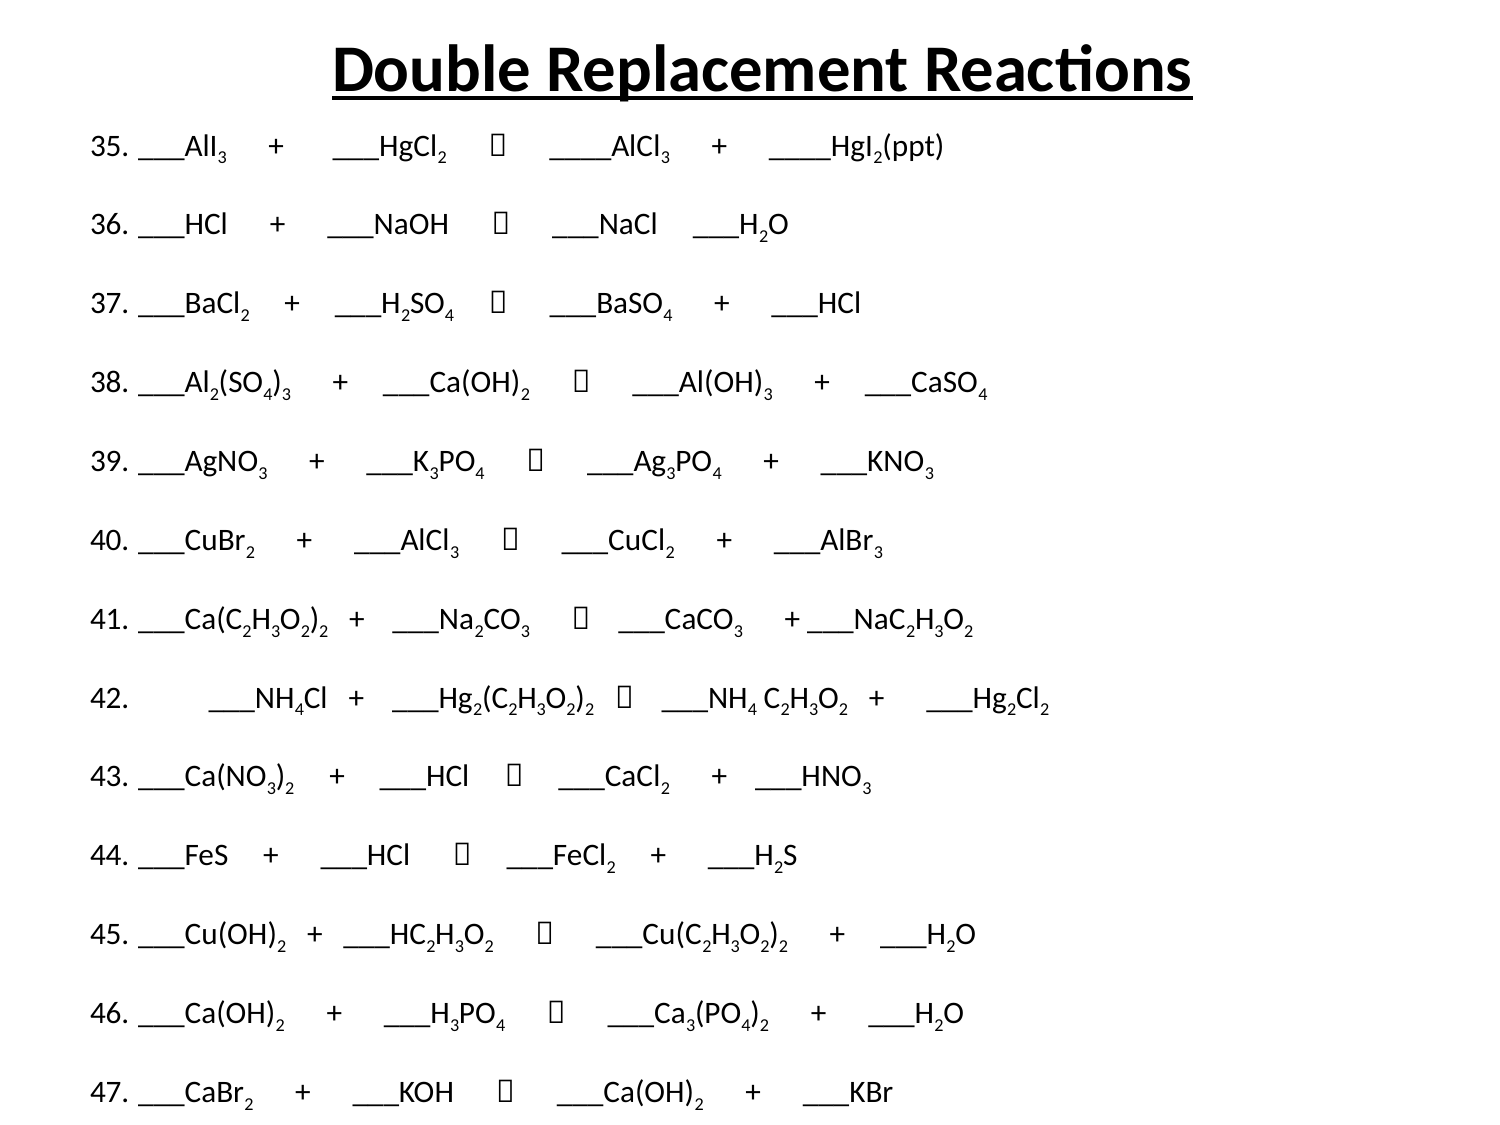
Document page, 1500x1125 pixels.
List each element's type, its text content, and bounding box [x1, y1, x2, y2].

list 35. ___AlI3 + ___HgCl2  ____AlCl3 + ____HgI2(ppt) 36. ___HCl + ___NaOH  ___NaCl ___H2O 37. ___BaCl2 + ___H2SO4  ___BaSO4 + ___HCl 38. ___Al2(SO4)3 + ___Ca(OH)2  ___Al(OH)3 + ___CaSO4 39. ___AgNO3 + ___K3PO4  ___Ag3PO4 + ___KNO3 40. ___CuBr2 + ___AlCl3  ___CuCl2 + ___AlBr3 41. ___Ca(C2H3O2)2 + ___Na2CO3  ___CaCO3 + ___NaC2H3O2 42. ___NH4Cl + ___Hg2(C2H3O2)2  ___NH4 C2H3O2 + ___Hg2Cl2 43. ___Ca(NO3)2 + ___HCl  ___CaCl2 + ___HNO3 44. ___FeS + ___HCl  ___FeCl2 + ___H2S 45. ___Cu(OH)2 + ___HC2H3O2  ___Cu(C2H3O2)2 + ___H2O 46. ___Ca(OH)2 + ___H3PO4  ___Ca3(PO4)2 + ___H2O 47. ___CaBr2 + ___KOH  ___Ca(OH)2 + ___KBr [75, 87, 1425, 1125]
title Double Replacement Reactions [87, 0, 1438, 130]
